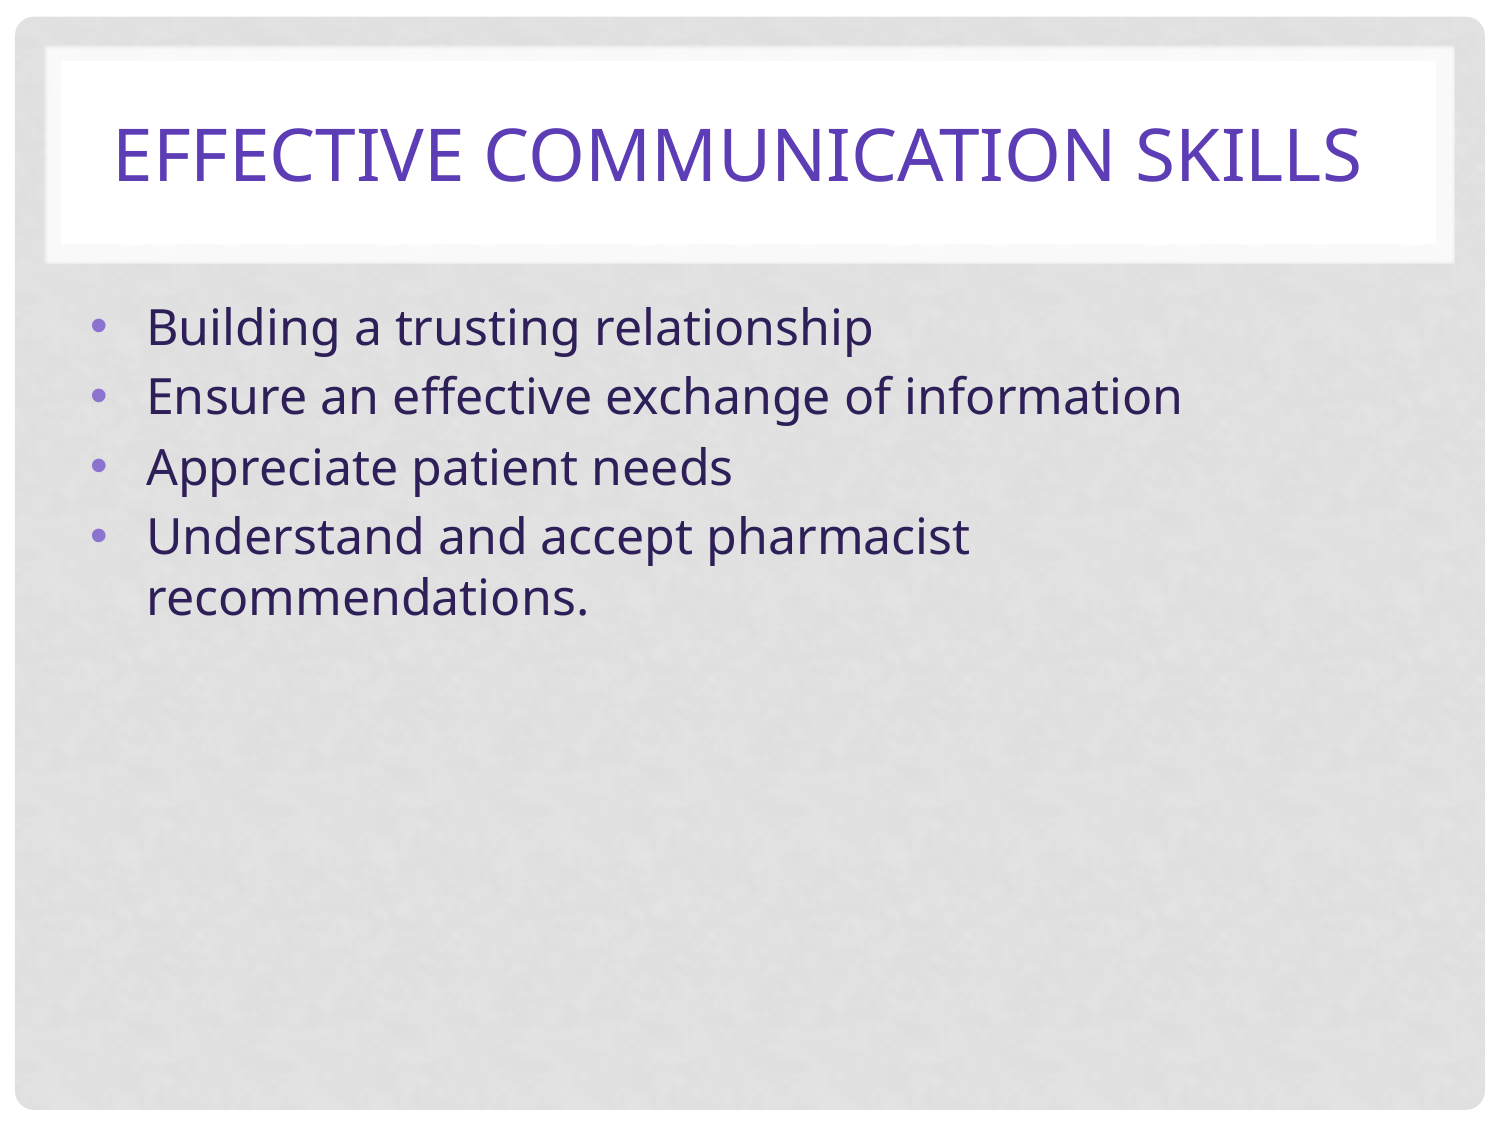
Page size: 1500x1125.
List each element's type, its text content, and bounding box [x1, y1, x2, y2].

list Building a trusting relationship Ensure an effective exchange of information Appreciate patient needs Understand and accept pharmacist recommendations. [75, 287, 1425, 1005]
title Effective communication skills [69, 66, 1425, 238]
